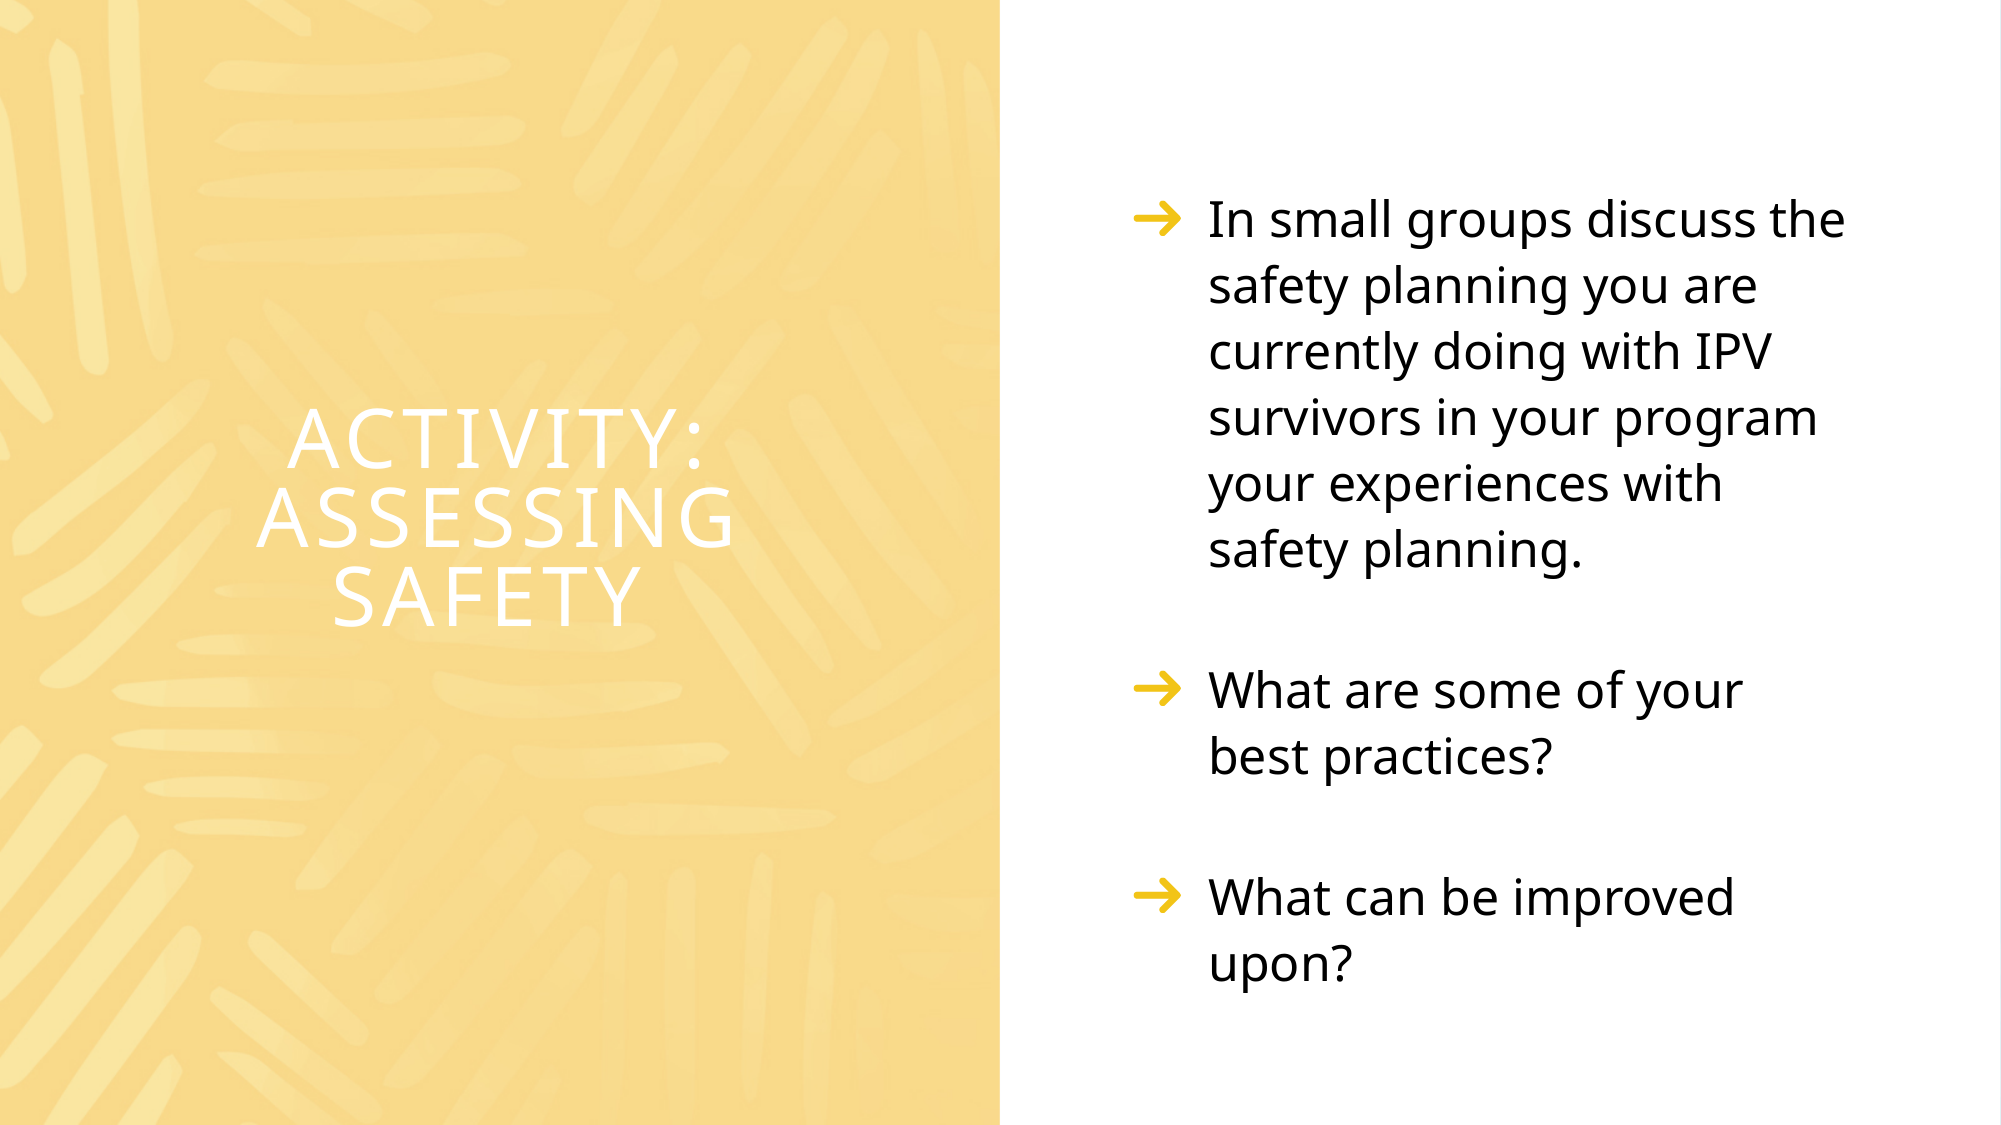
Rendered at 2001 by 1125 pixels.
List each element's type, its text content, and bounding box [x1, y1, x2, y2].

picture [0, 0, 2001, 1125]
list In small groups discuss the safety planning you are currently doing with IPV survivors in your program your experiences with safety planning. What are some of your best practices? What can be improved upon? [1125, 171, 1861, 1002]
title Activity: Assessing safety [108, 396, 892, 651]
